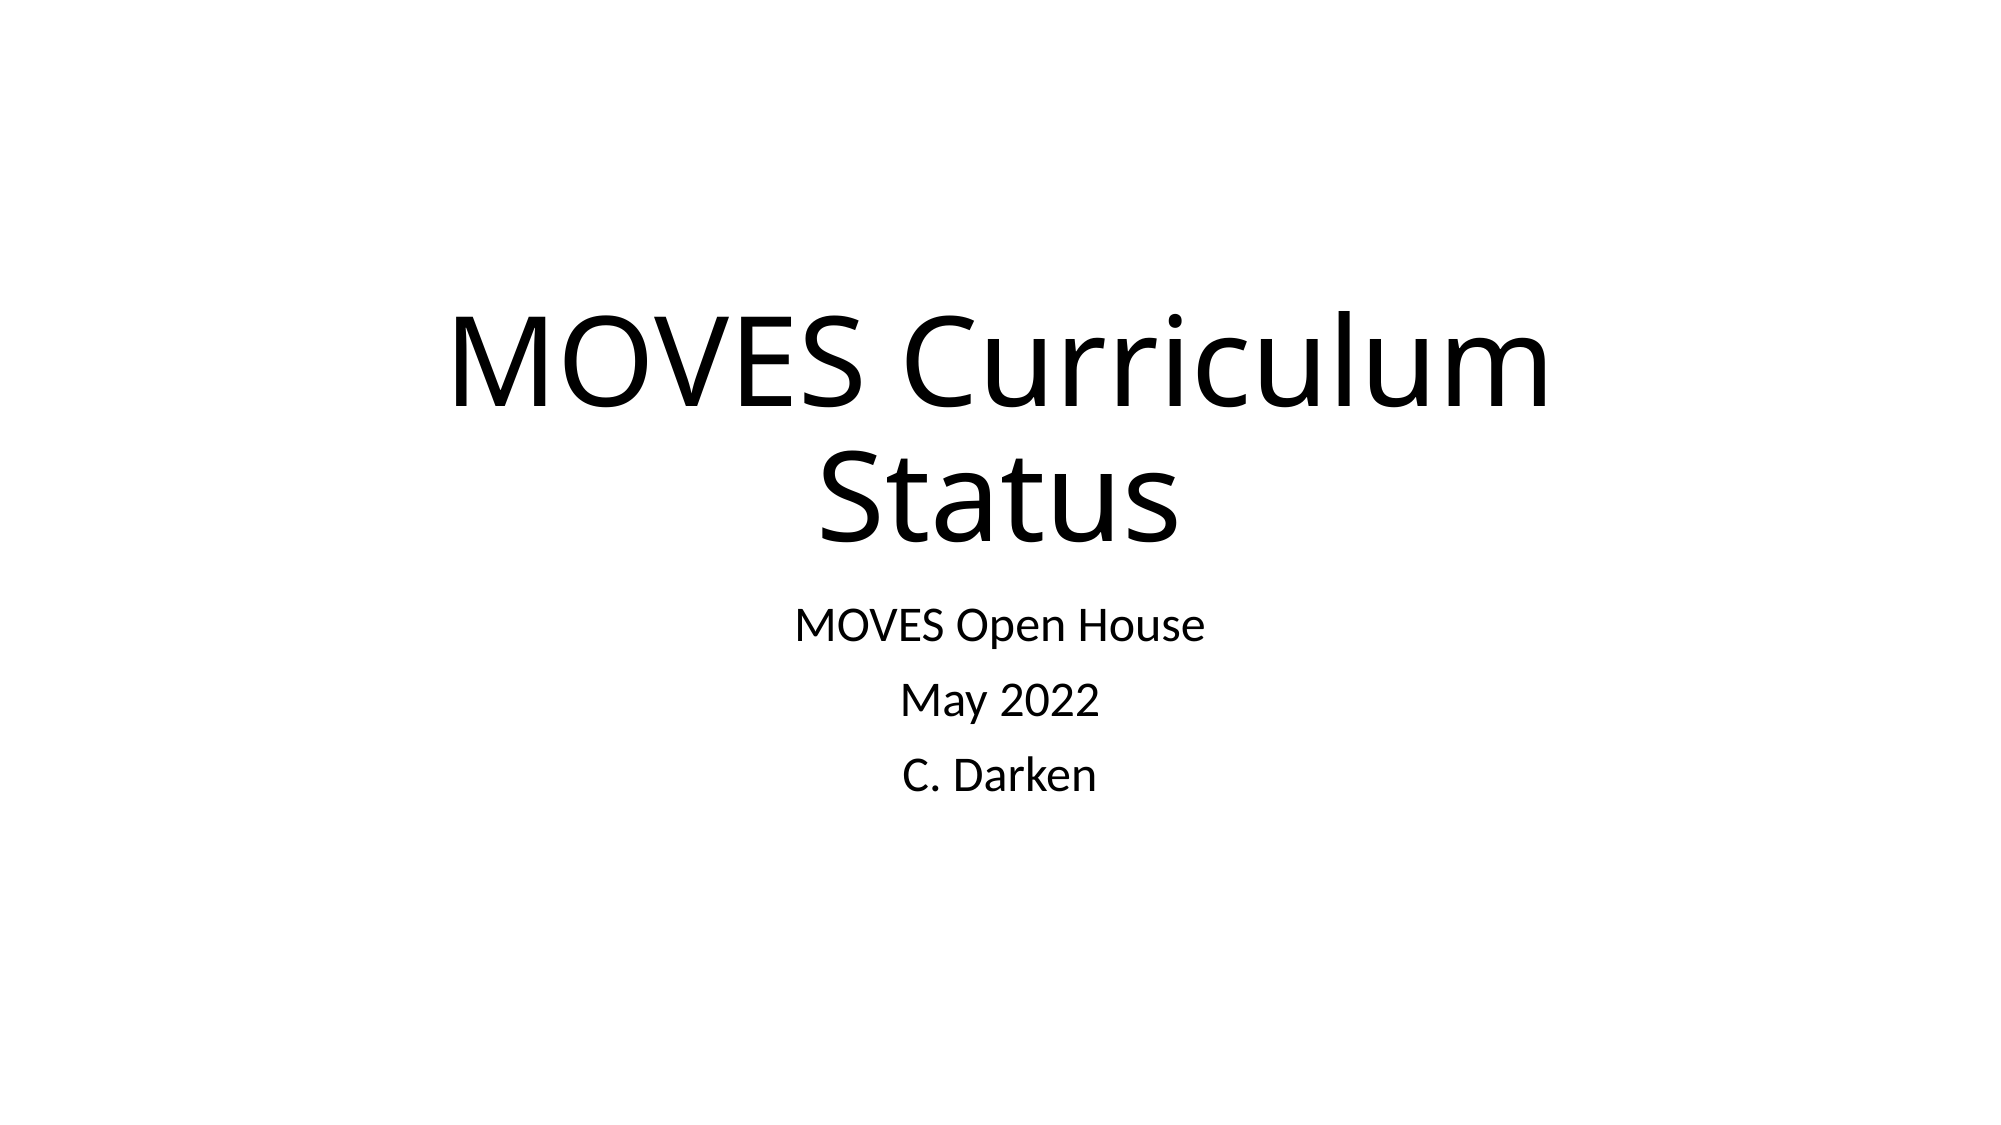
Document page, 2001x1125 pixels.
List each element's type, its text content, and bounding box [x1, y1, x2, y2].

subtitle MOVES Open House May 2022 C. Darken [249, 590, 1750, 863]
title MOVES Curriculum Status [249, 184, 1750, 576]
